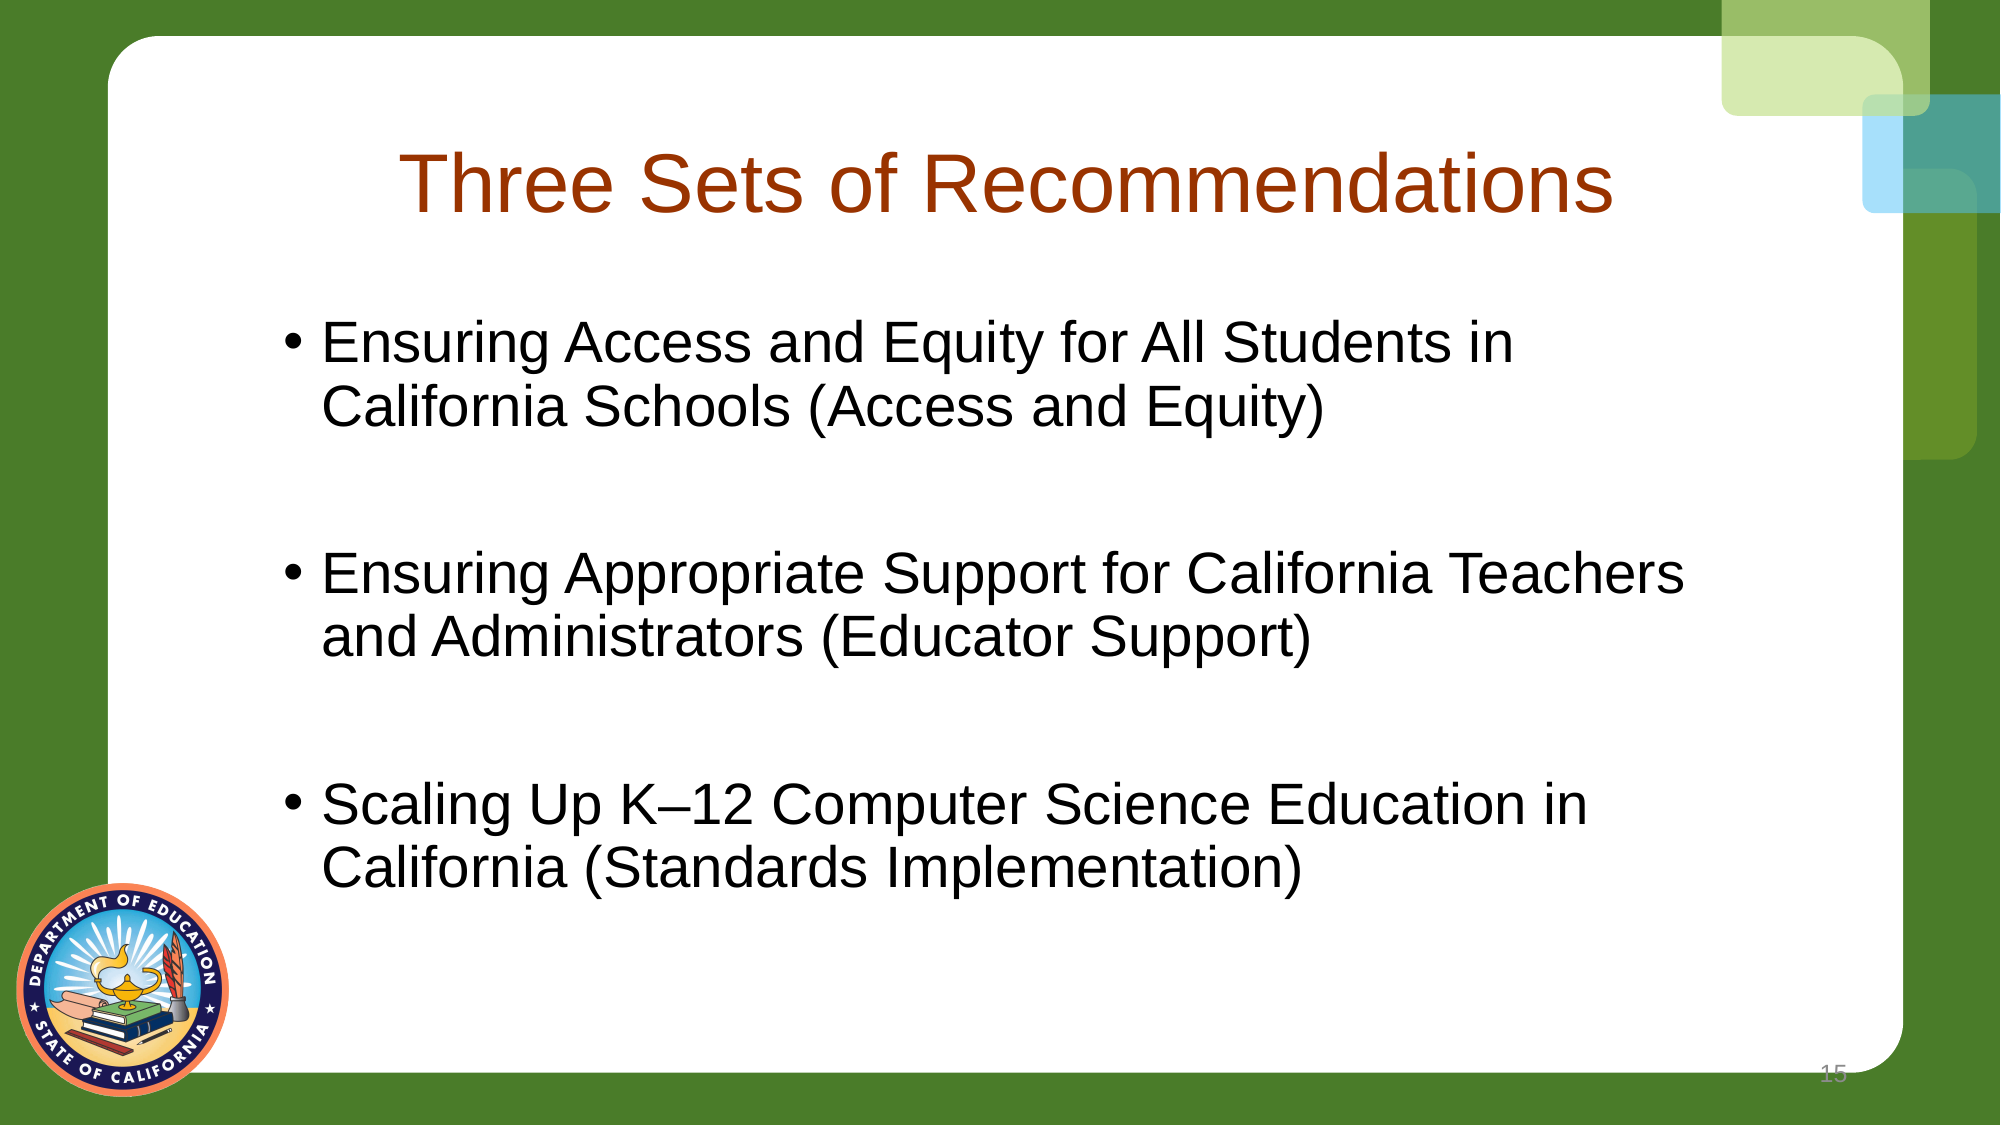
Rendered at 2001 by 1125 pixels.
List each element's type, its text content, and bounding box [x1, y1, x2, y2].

picture [16, 883, 229, 1097]
list Ensuring Access and Equity for All Students in California Schools (Access and Equity) Ensuring Appropriate Support for California Teachers and Administrators (Educator Support) Scaling Up K–12 Computer Science Education in California (Standards Implementation) [268, 305, 1746, 1043]
title Three Sets of Recommendations [268, 79, 1746, 292]
slide_number 15 [1412, 1042, 1863, 1103]
